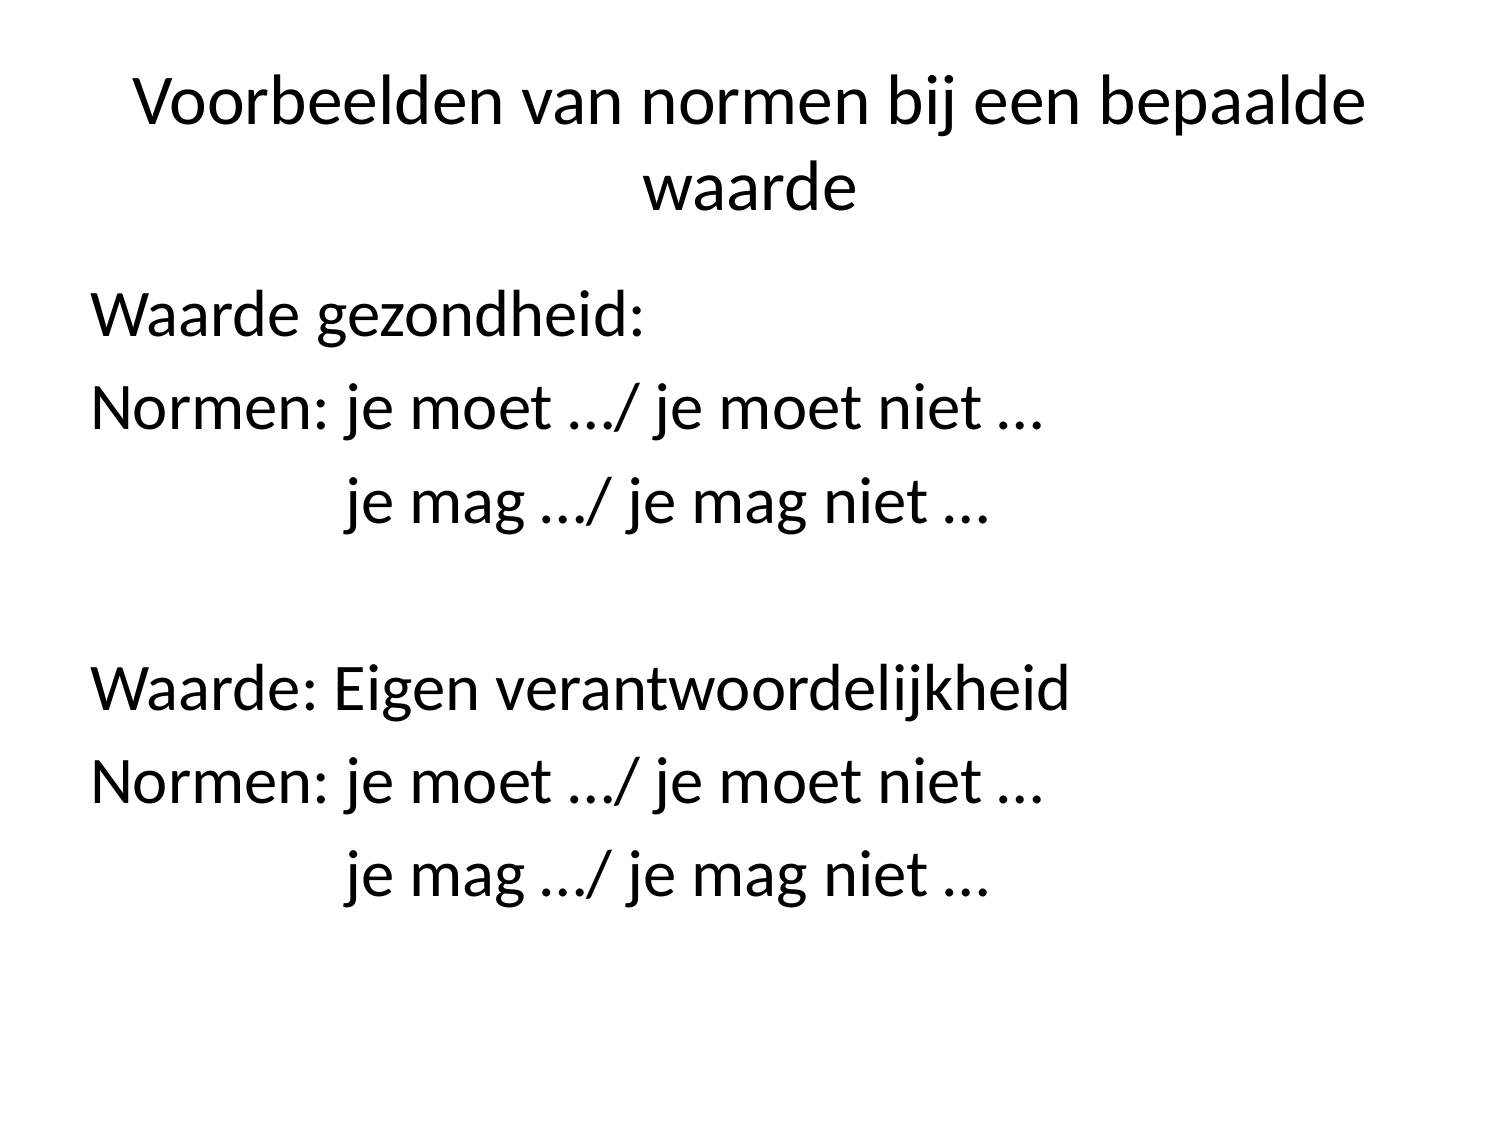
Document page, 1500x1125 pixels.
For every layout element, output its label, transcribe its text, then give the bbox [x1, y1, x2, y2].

title Voorbeelden van normen bij een bepaalde waarde [75, 45, 1425, 233]
list Waarde gezondheid: Normen: je moet …/ je moet niet … je mag …/ je mag niet … Waarde: Eigen verantwoordelijkheid Normen: je moet …/ je moet niet … je mag …/ je mag niet … [75, 262, 1425, 1005]
